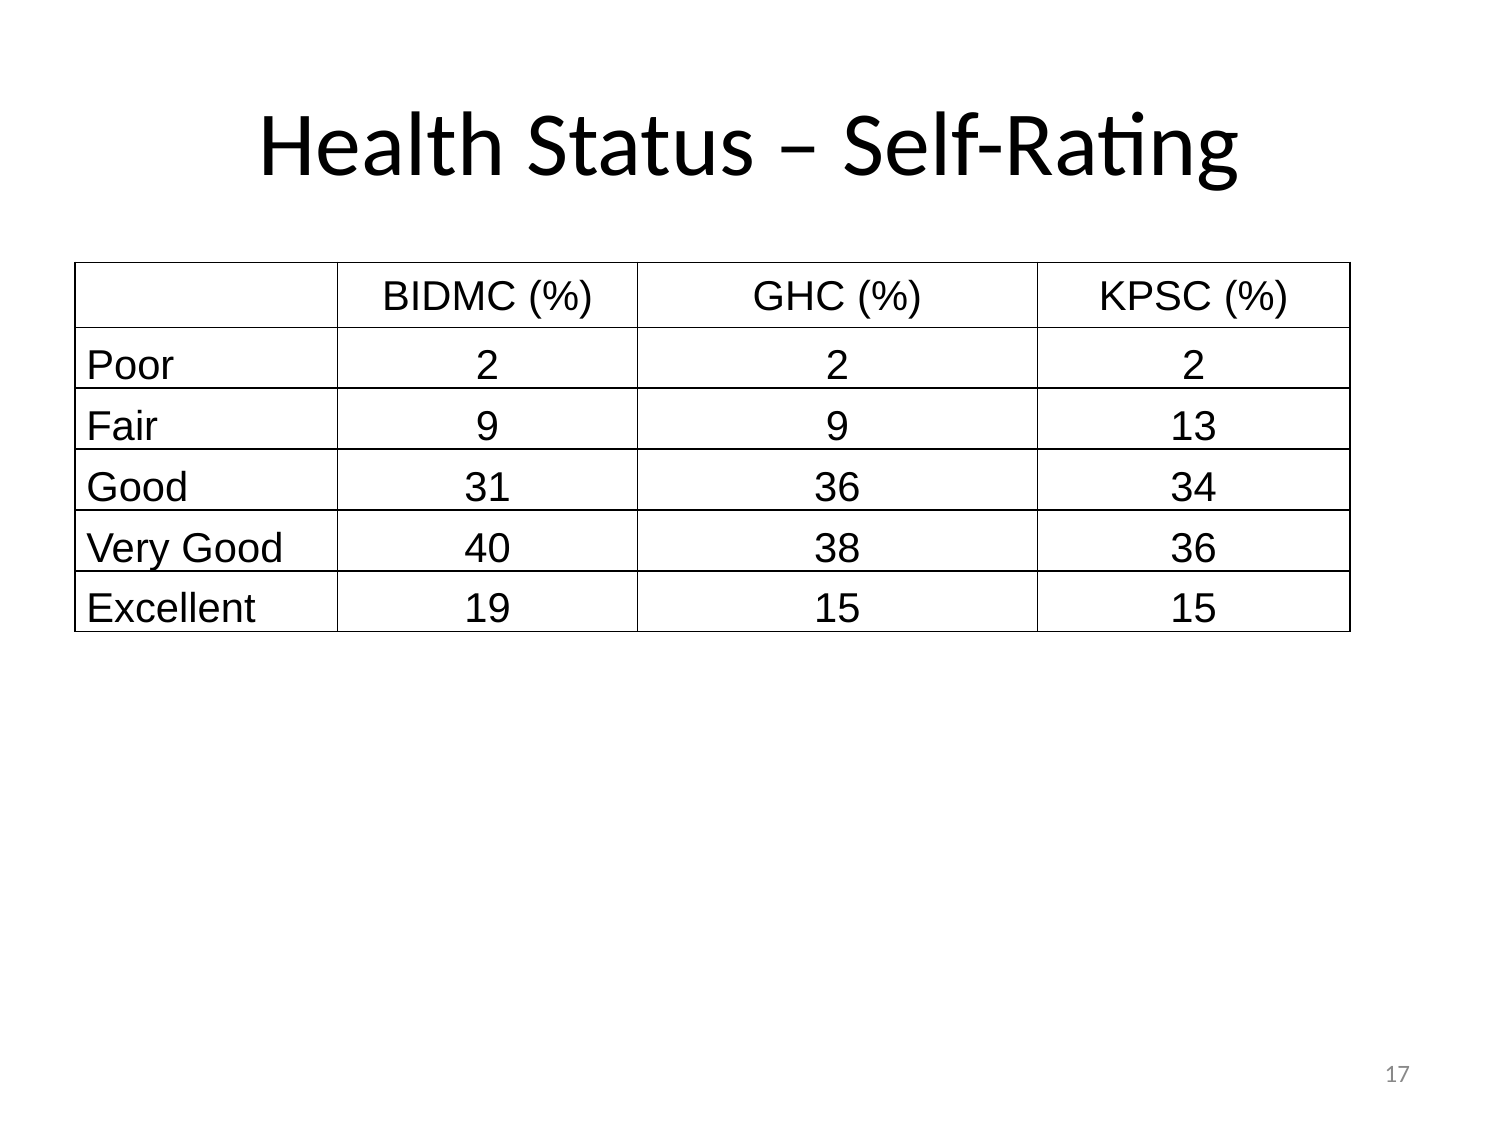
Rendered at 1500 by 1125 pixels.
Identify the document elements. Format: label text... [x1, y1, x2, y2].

table_cell 9 [638, 389, 1037, 448]
table_cell 19 [338, 572, 637, 631]
table_cell 9 [338, 389, 637, 448]
table_cell 2 [638, 328, 1037, 387]
table_cell 15 [638, 572, 1037, 631]
table_cell 2 [1038, 328, 1349, 387]
table_cell 40 [338, 511, 637, 570]
table_cell 31 [338, 450, 637, 509]
table_header [76, 263, 337, 327]
title Health Status – Self-Rating [75, 45, 1425, 233]
table_cell Good [76, 450, 337, 509]
table_cell 15 [1038, 572, 1349, 631]
table_cell 38 [638, 511, 1037, 570]
table_cell 13 [1038, 389, 1349, 448]
table_header GHC (%) [638, 263, 1037, 327]
slide_number 17 [1074, 1042, 1425, 1103]
table_header BIDMC (%) [338, 263, 637, 327]
table_header KPSC (%) [1038, 263, 1349, 327]
table_cell Excellent [76, 572, 337, 631]
table_cell 2 [338, 328, 637, 387]
table_cell 36 [1038, 511, 1349, 570]
table_cell Very Good [76, 511, 337, 570]
table_cell 36 [638, 450, 1037, 509]
table_cell Poor [76, 328, 337, 387]
table_cell 34 [1038, 450, 1349, 509]
table_cell Fair [76, 389, 337, 448]
